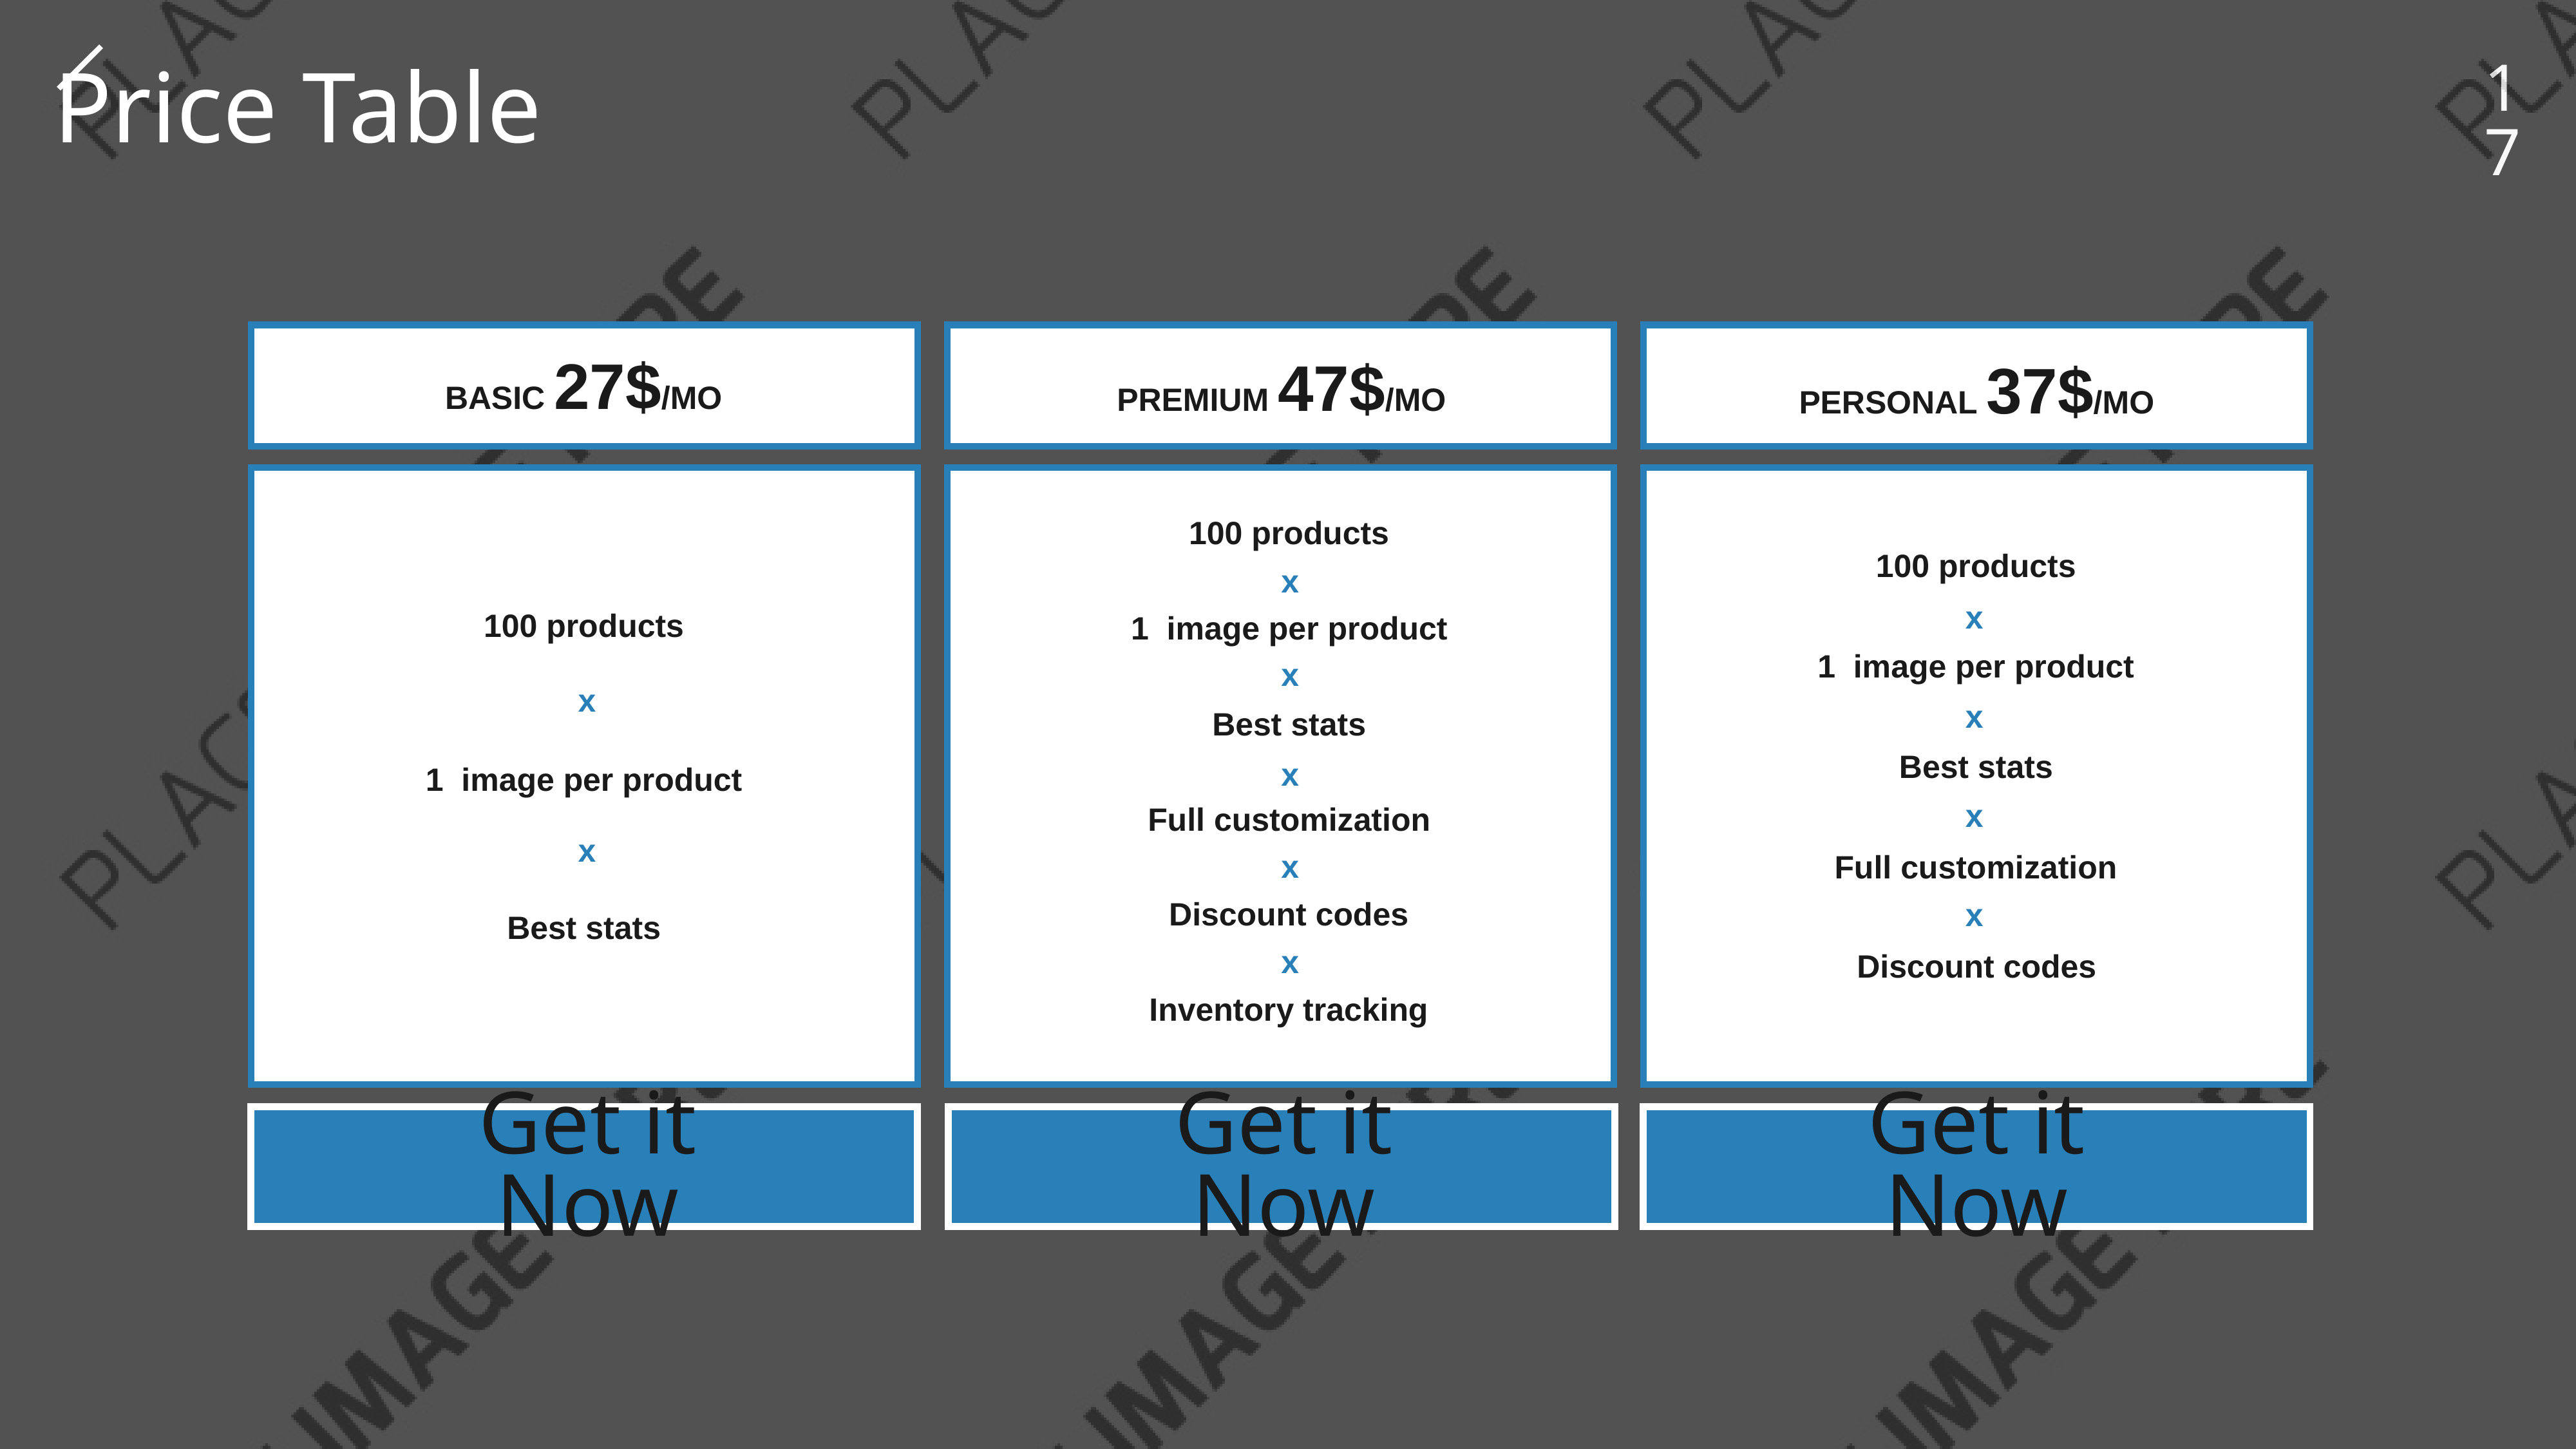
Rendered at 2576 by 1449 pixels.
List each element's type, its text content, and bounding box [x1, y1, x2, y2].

text_box x [1281, 654, 1300, 693]
text_box Inventory tracking [1019, 964, 1558, 1052]
text_box [947, 325, 1615, 447]
text_box Full customization [1704, 822, 2248, 909]
text_box [1643, 468, 2311, 1084]
text_box 100 products [384, 580, 784, 668]
text_box Discount codes [1061, 869, 1517, 957]
text_box Get it Now [383, 1127, 793, 1213]
text_box x [1965, 795, 1984, 834]
text_box [251, 1106, 918, 1227]
text_box Best stats [1820, 721, 2132, 810]
text_box Full customization [1018, 775, 1561, 862]
text_box x [1965, 596, 1984, 636]
text_box x [578, 679, 596, 719]
text_box Get it Now [1771, 1127, 2182, 1213]
text_box x [1281, 753, 1300, 793]
text_box x [1965, 894, 1984, 933]
text_box Best stats [428, 882, 740, 970]
text_box [0, 0, 2576, 1449]
text_box x [1281, 560, 1300, 599]
text_box x [1281, 846, 1300, 885]
text_box PREMIUM 47$/MO [1069, 345, 1494, 426]
text_box 1 image per product [990, 583, 1588, 671]
text_box [1643, 325, 2311, 447]
text_box Price Table [53, 46, 542, 162]
text_box Best stats [1133, 679, 1445, 767]
text_box x [578, 829, 596, 869]
text_box PERSONAL 37$/MO [1763, 350, 2191, 426]
text_box [1643, 1106, 2310, 1227]
text_box x [1281, 941, 1300, 980]
text_box [947, 468, 1615, 1084]
text_box [251, 325, 918, 447]
text_box Get it Now [1078, 1127, 1490, 1213]
text_box 100 products [1776, 520, 2177, 608]
slide_number 17 [2474, 41, 2532, 120]
text_box x [1965, 696, 1984, 735]
text_box 1 image per product [1677, 621, 2275, 708]
text_box 100 products [1089, 488, 1490, 575]
text_box 1 image per product [285, 735, 883, 822]
text_box [251, 468, 918, 1084]
text_box BASIC 27$/MO [395, 343, 772, 424]
text_box [948, 1106, 1615, 1227]
text_box Discount codes [1749, 921, 2204, 1009]
